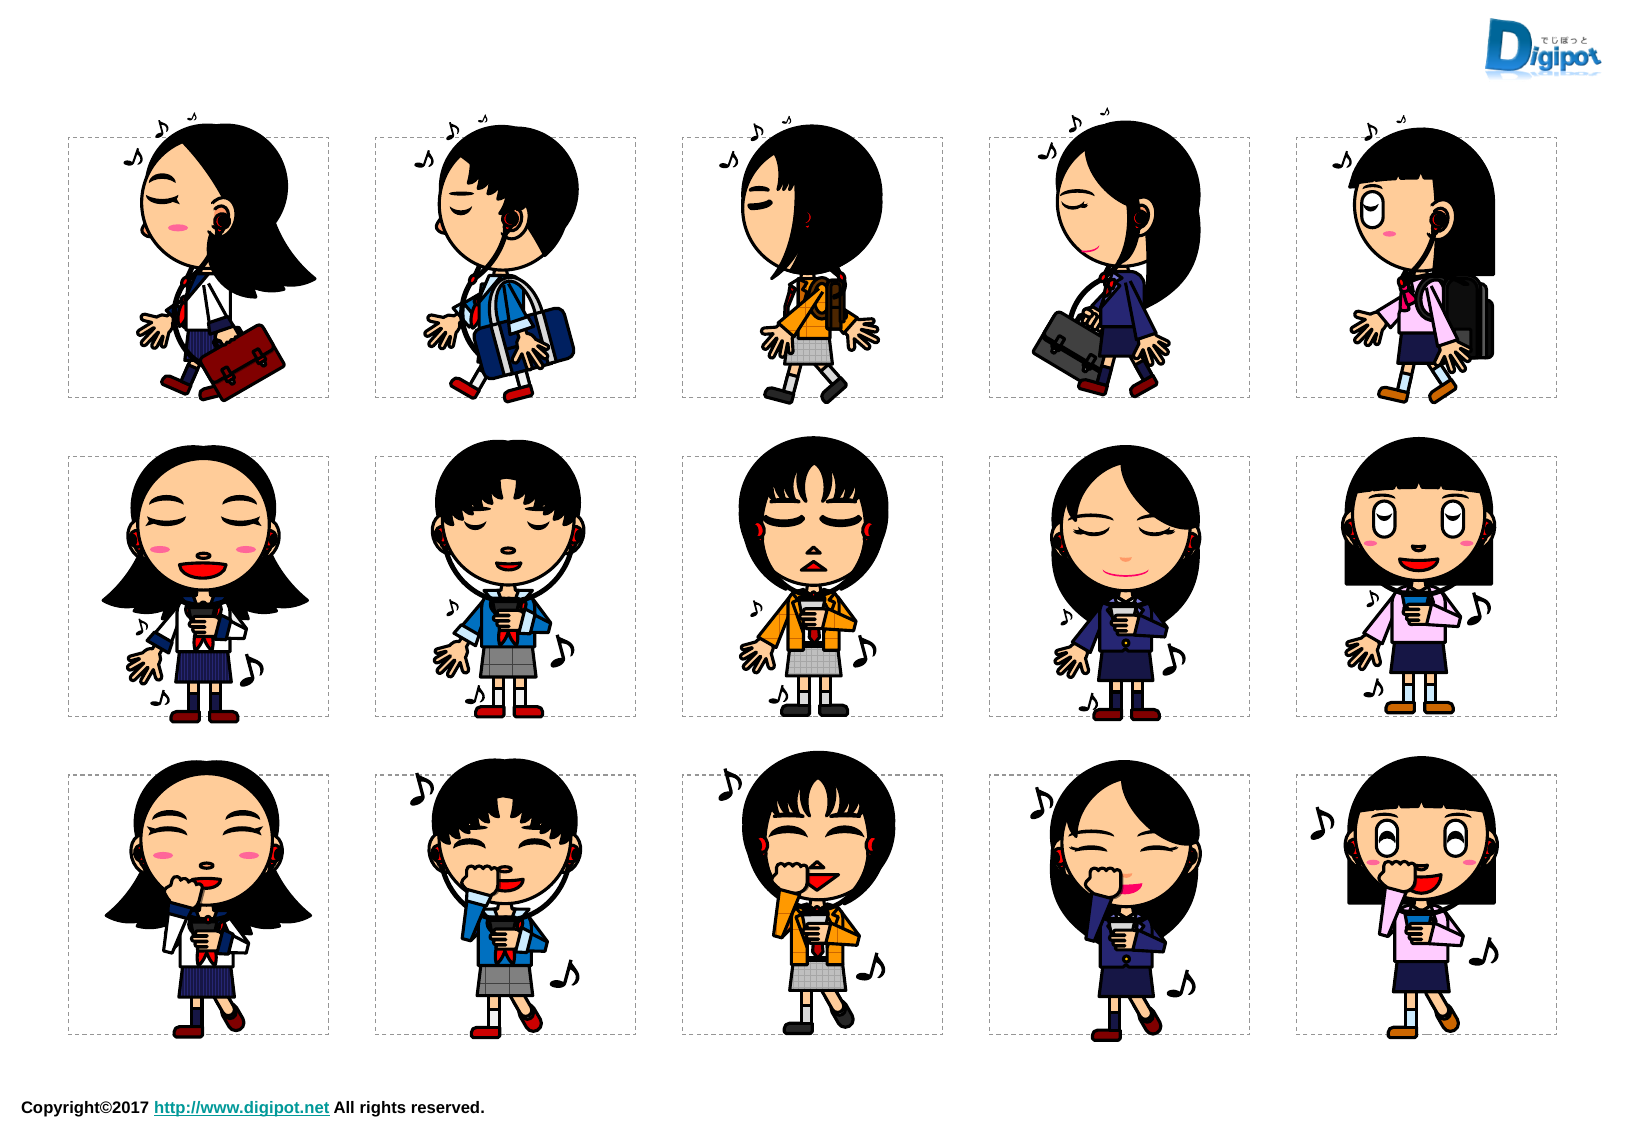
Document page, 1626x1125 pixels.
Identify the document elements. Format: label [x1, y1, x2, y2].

text_box [1334, 114, 1494, 401]
text_box [1051, 439, 1200, 720]
text_box [105, 761, 311, 1038]
text_box [1306, 757, 1500, 1038]
text_box [737, 437, 888, 716]
text_box [416, 113, 578, 400]
text_box [125, 111, 316, 398]
text_box [721, 115, 882, 402]
text_box [102, 446, 308, 723]
text_box [1039, 106, 1200, 393]
text_box [406, 759, 581, 1038]
picture [1485, 18, 1602, 82]
text_box [1342, 438, 1495, 713]
text_box [714, 752, 894, 1034]
text_box [1026, 755, 1201, 1041]
text_box [432, 441, 584, 718]
